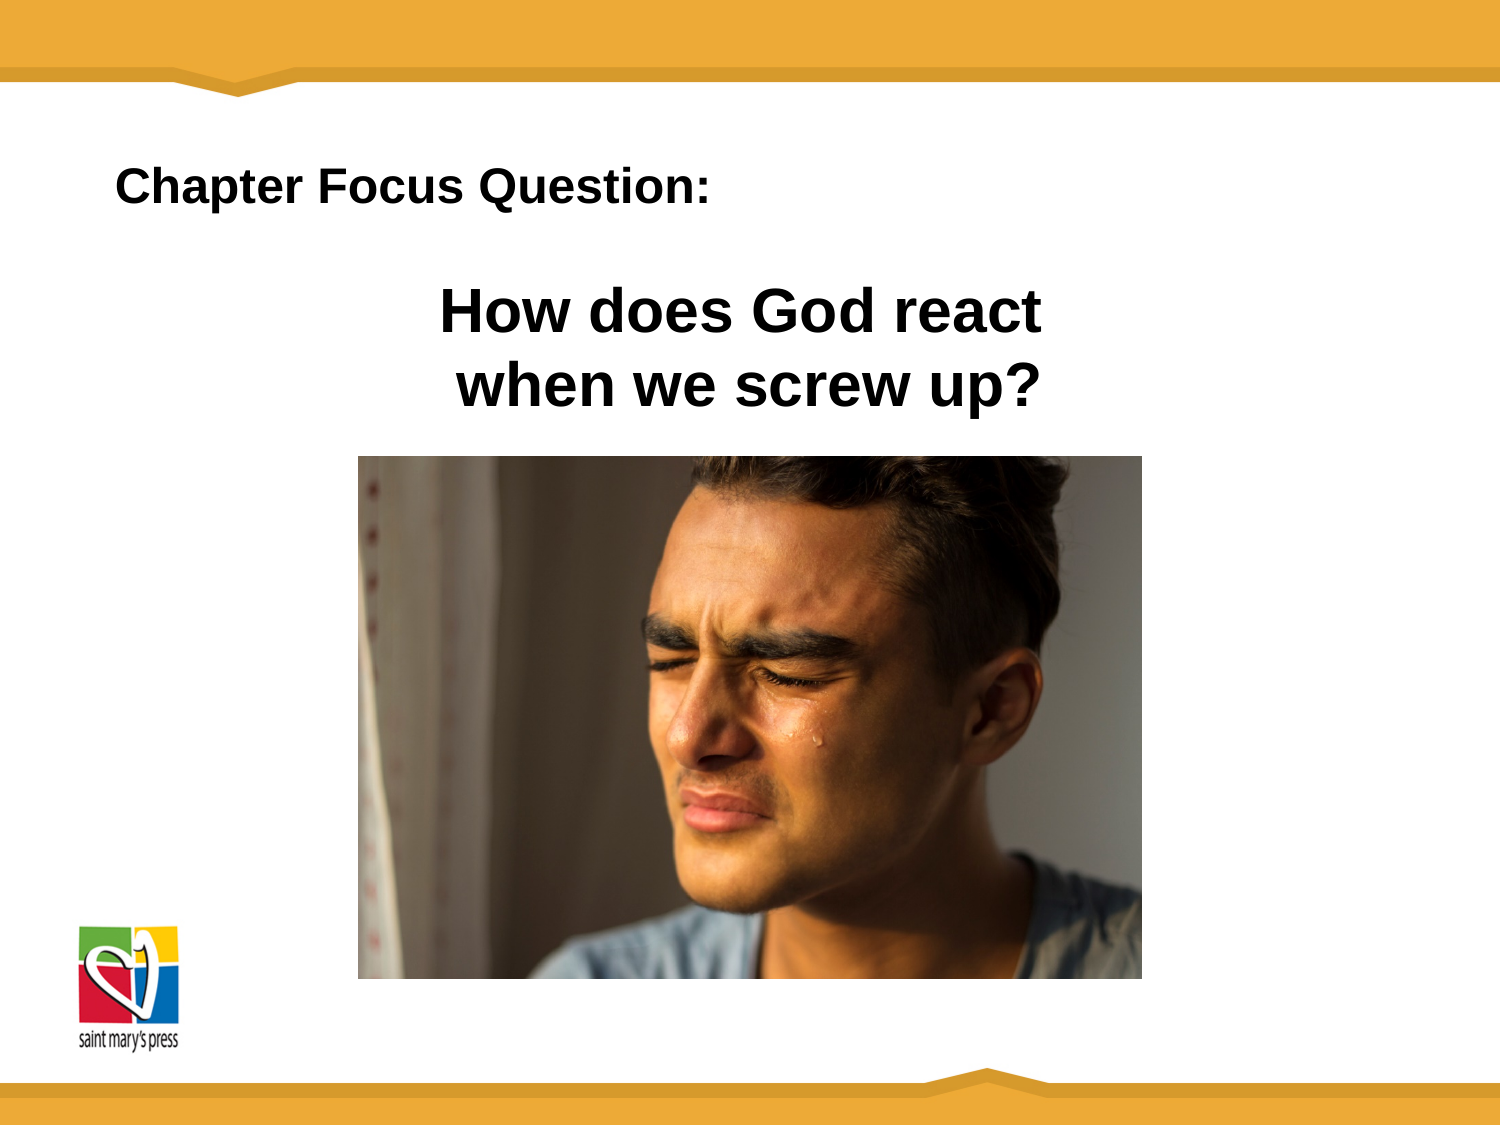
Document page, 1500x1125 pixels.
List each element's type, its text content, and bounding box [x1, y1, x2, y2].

text_box How does God react when we screw up? [243, 262, 1257, 425]
picture [0, 0, 1500, 1125]
text_box Chapter Focus Question: [99, 146, 1425, 259]
